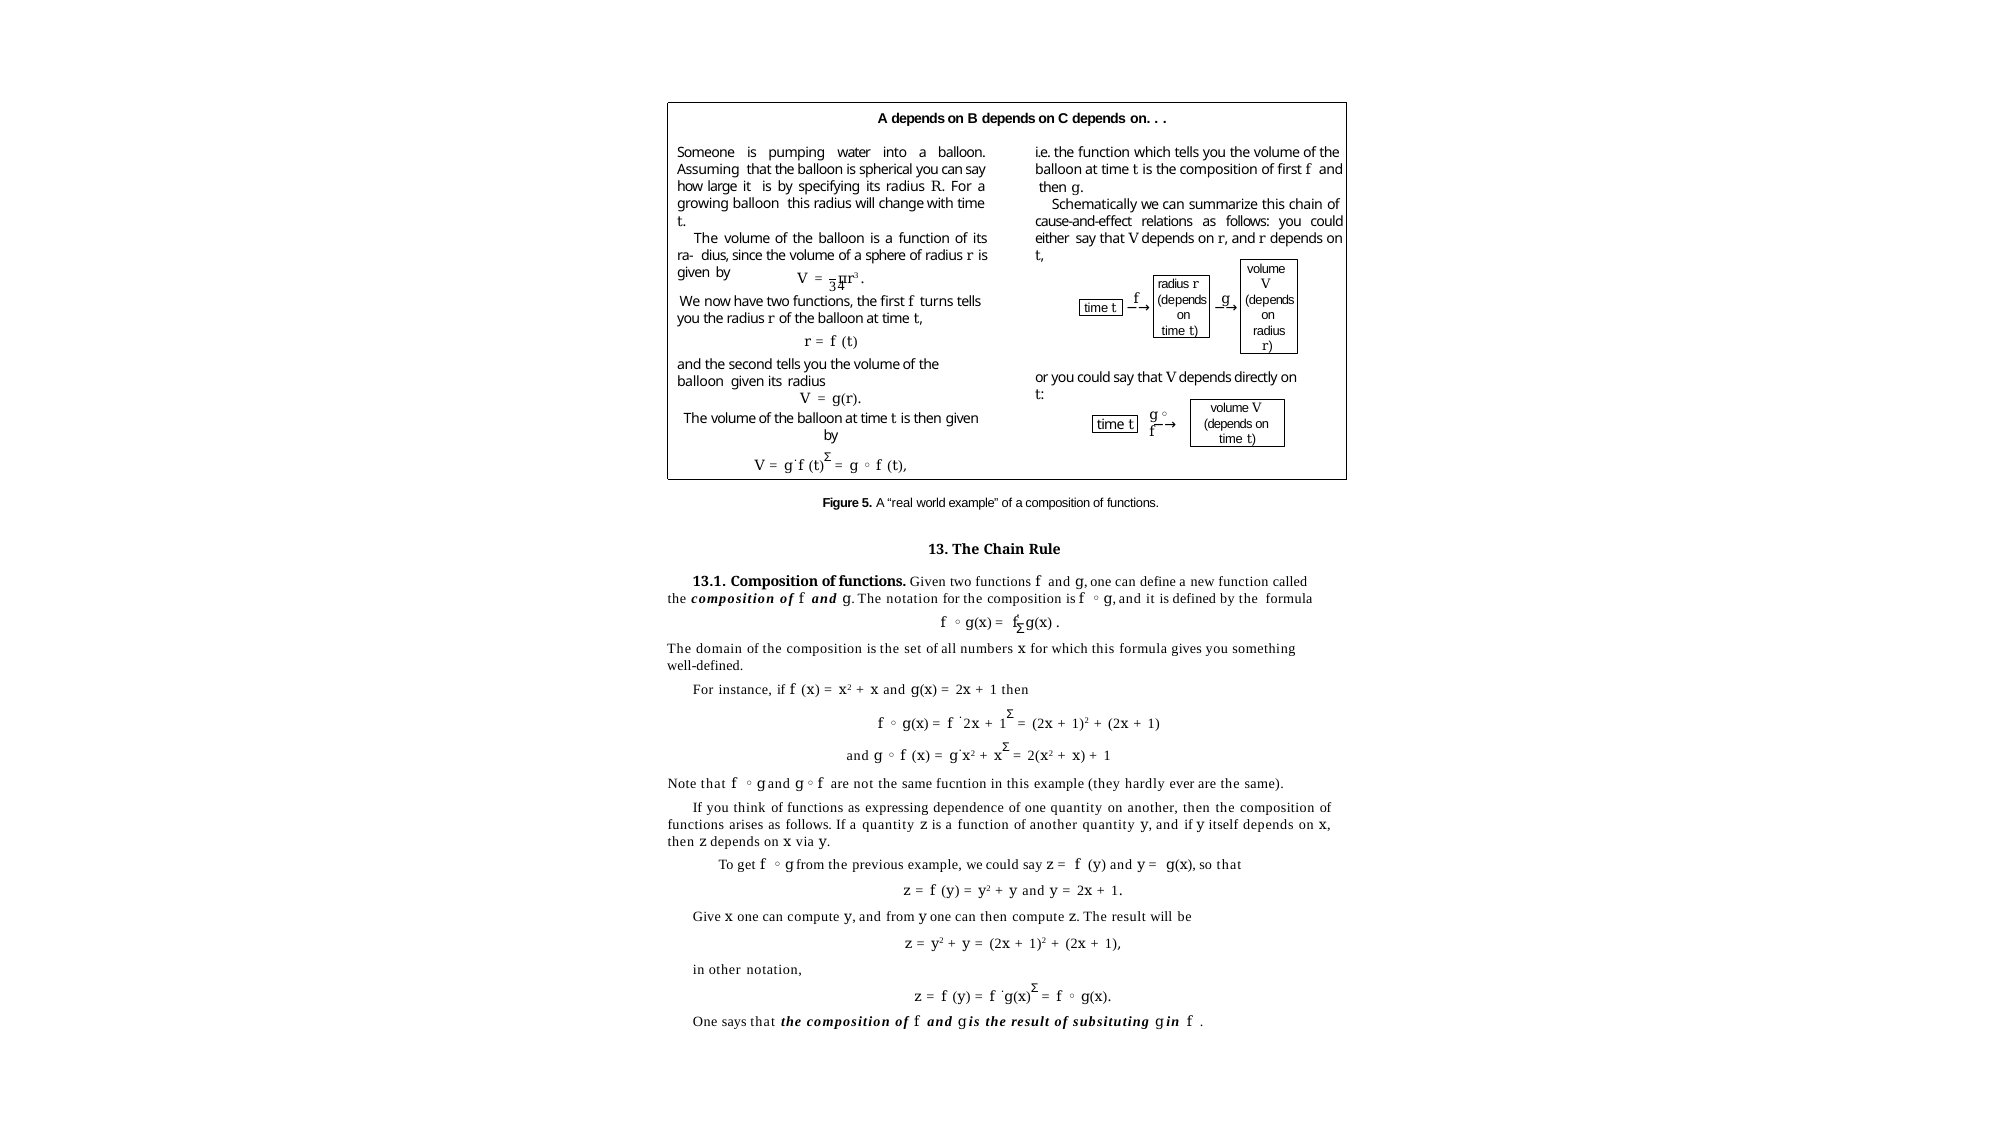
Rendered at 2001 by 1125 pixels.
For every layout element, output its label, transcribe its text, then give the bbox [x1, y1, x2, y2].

text_box g ◦ f [1149, 404, 1179, 440]
text_box −→ [1213, 297, 1238, 316]
text_box time t [1092, 414, 1138, 432]
text_box −→ [1152, 413, 1177, 432]
text_box or you could say that V depends directly on t: [1034, 367, 1311, 403]
text_box Figure 5. A “real world example” of a composition of functions. 13. The Chain Rule 13.1. Composition of functions. Given two functions f and g, one can define a new function called the composition of f and g. The notation for the composition is f ◦ g, and it is defined by the formula [666, 493, 1334, 607]
text_box volume V (depends on time t) [1190, 399, 1285, 447]
text_box g [1221, 287, 1230, 297]
text_box time t [1079, 299, 1123, 316]
text_box . Σ [1014, 631, 1057, 636]
text_box A depends on B depends on C depends on. . . [877, 108, 1175, 127]
text_box radius r (depends on time t) [1153, 275, 1210, 338]
text_box −→ [1126, 297, 1151, 316]
text_box V = πr3. [797, 267, 866, 276]
text_box The domain of the composition is the set of all numbers x for which this formula gives you something well-defined. For instance, if f (x) = x2 + x and g(x) = 2x + 1 then f ◦ g(x) = f .2x + 1Σ = (2x + 1)2 + (2x + 1) and g ◦ f (x) = g.x2 + xΣ = 2(x2 + x) + 1 Note that f ◦ g and g ◦ f are not the same fucntion in this example (they hardly ever are the same). If you think of functions as expressing dependence of one quantity on another, then the composition of functions arises as follows. If a quantity z is a function of another quantity y, and if y itself depends on x, then z depends on x via y. To get f ◦ g from the previous example, we could say z = f (y) and y = g(x), so that z = f (y) = y2 + y and y = 2x + 1. Give x one can compute y, and from y one can then compute z. The result will be z = y2 + y = (2x + 1)2 + (2x + 1), in other notation, z = f (y) = f .g(x)Σ = f ◦ g(x). One says that the composition of f and g is the result of subsituting g in f . [665, 637, 1336, 1029]
text_box f ◦ g(x) = f g(x) . [939, 612, 1061, 631]
text_box 3 We now have two functions, the first f turns tells you the radius r of the balloon at time t, r = f (t) and the second tells you the volume of the balloon given its radius V = g(r). The volume of the balloon at time t is then given by V = g.f (t)Σ = g ◦ f (t), [676, 276, 986, 475]
text_box volume V (depends on radius r) [1240, 259, 1298, 354]
text_box f [1133, 287, 1142, 297]
text_box i.e. the function which tells you the volume of the balloon at time t is the composition of first f and then g. Schematically we can summarize this chain of cause-and-effect relations as follows: you could either say that V depends on r, and r depends on t, [1034, 142, 1344, 264]
text_box Someone is pumping water into a balloon. Assuming that the balloon is spherical you can say how large it is by specifying its radius R. For a growing balloon this radius will change with time t. The volume of the balloon is a function of its ra- dius, since the volume of a sphere of radius r is given by 4 [677, 142, 988, 293]
text_box . Σ [1014, 600, 1057, 612]
